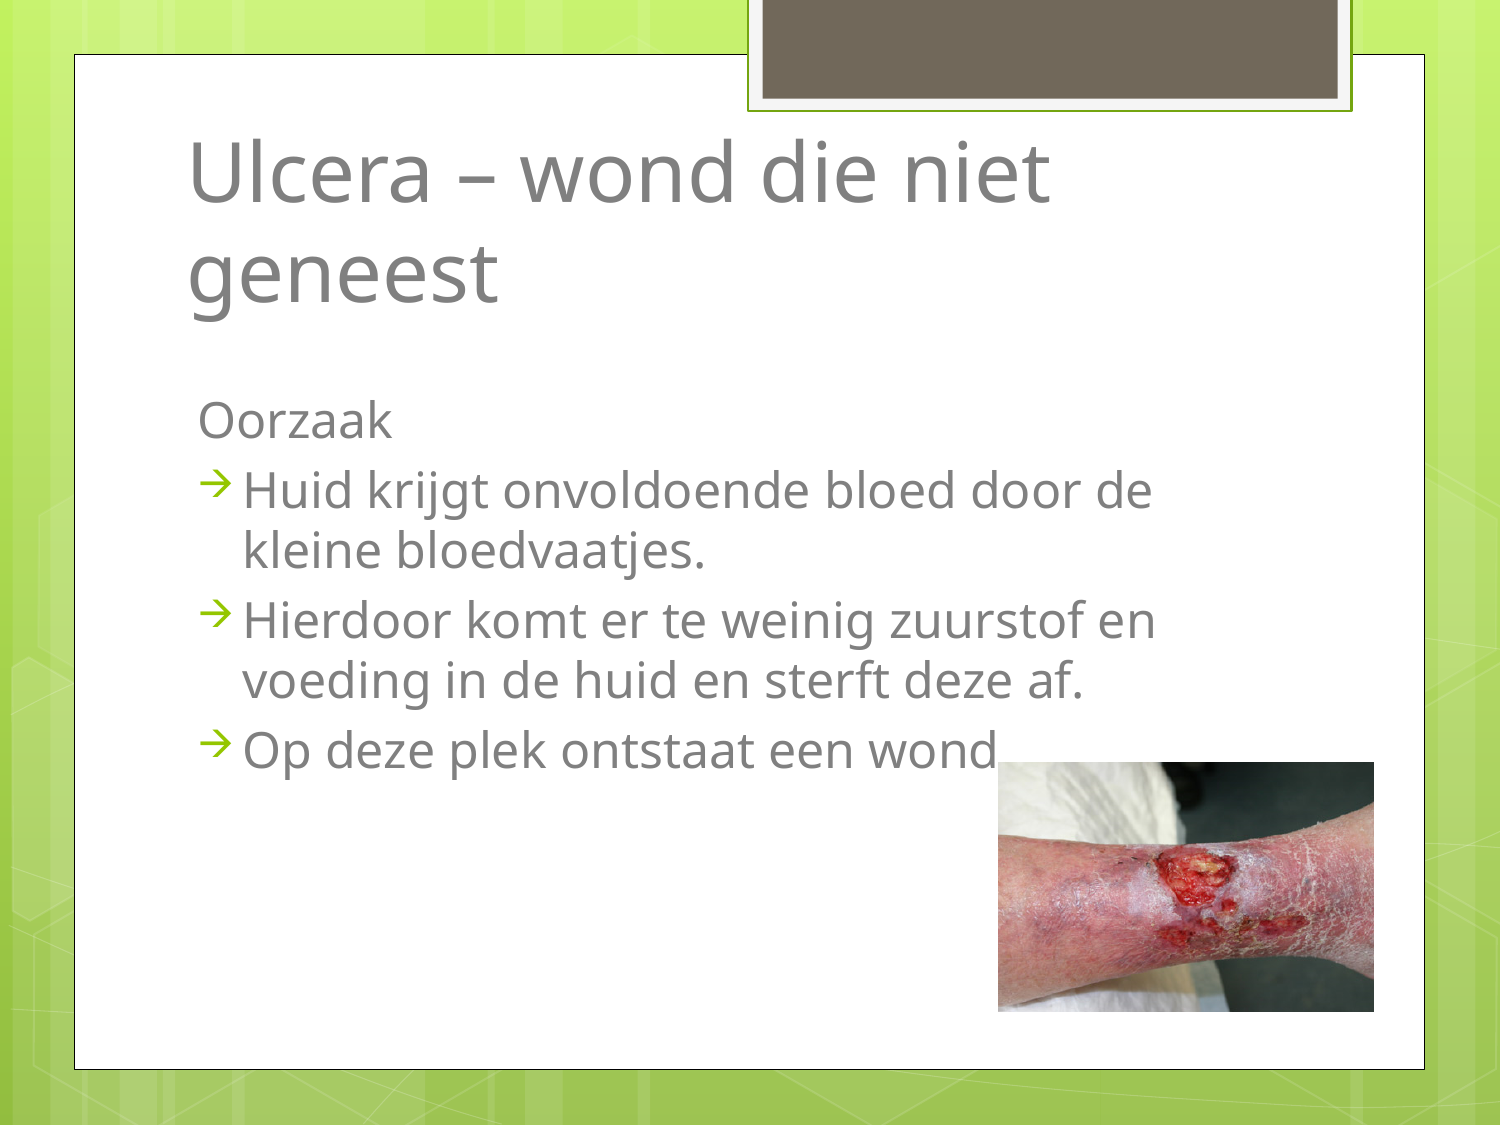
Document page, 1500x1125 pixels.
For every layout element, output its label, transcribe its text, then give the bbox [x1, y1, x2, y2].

picture [997, 762, 1374, 1013]
title Ulcera – wond die niet geneest [171, 168, 1324, 327]
list Oorzaak Huid krijgt onvoldoende bloed door de kleine bloedvaatjes. Hierdoor komt er te weinig zuurstof en voeding in de huid en sterft deze af. Op deze plek ontstaat een wond. [171, 381, 1283, 957]
